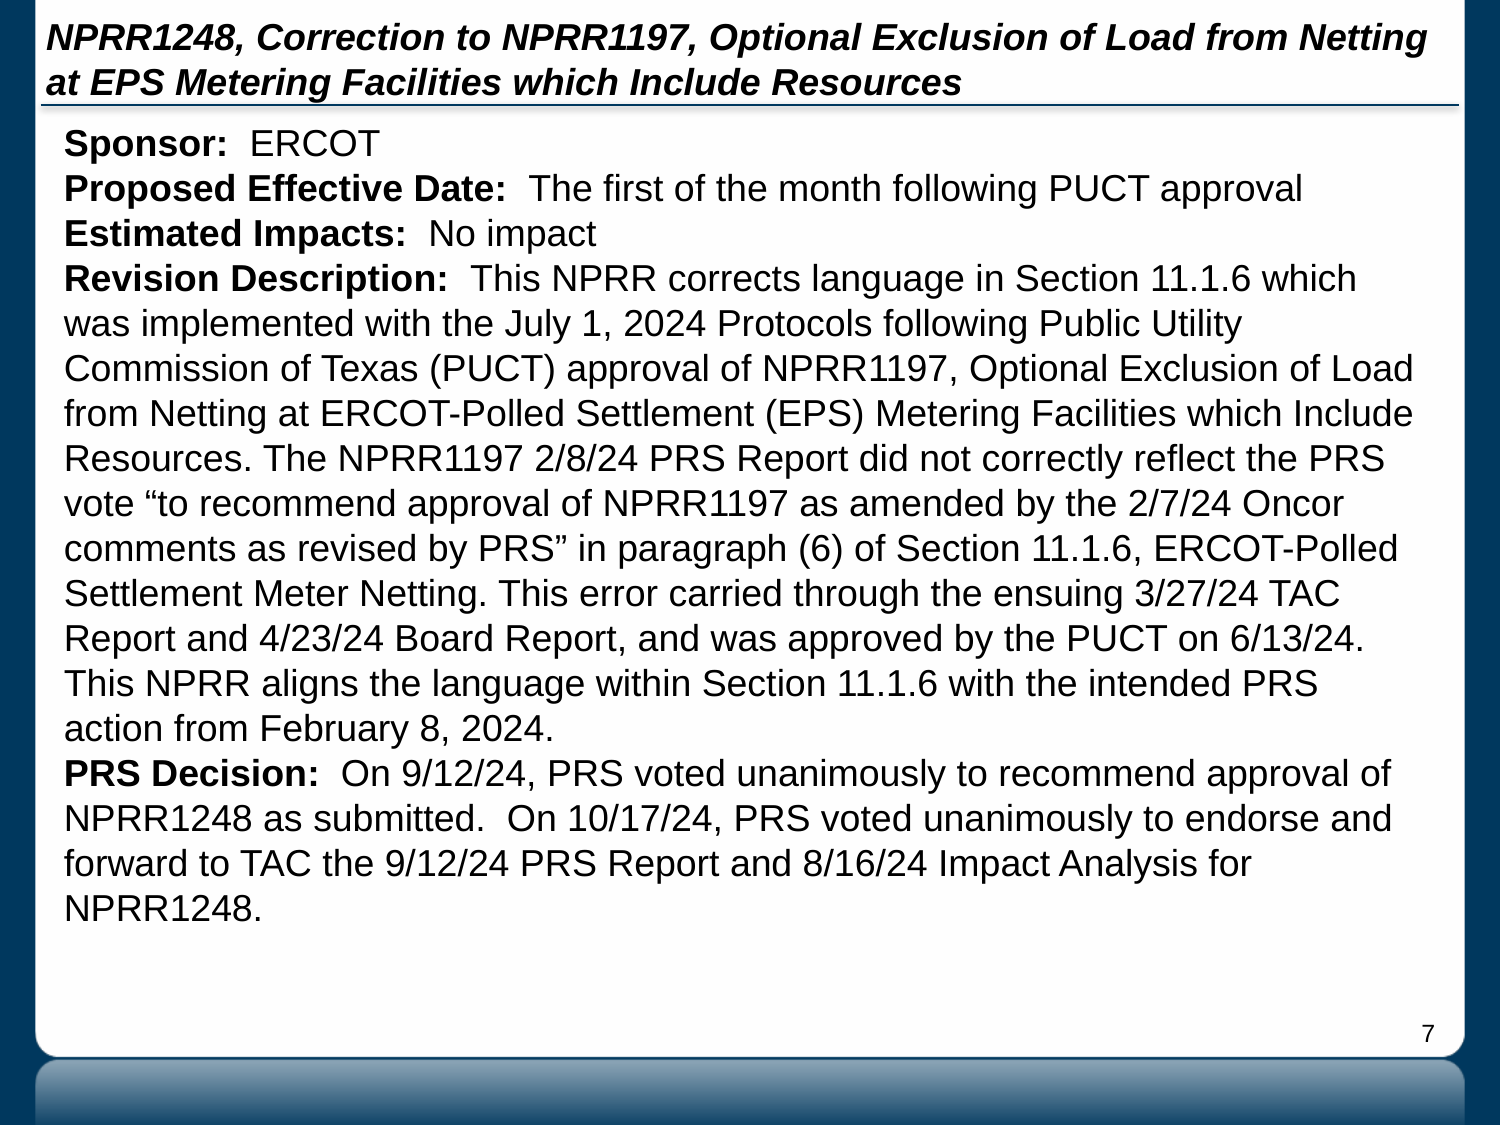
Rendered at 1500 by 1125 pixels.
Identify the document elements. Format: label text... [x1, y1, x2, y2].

title NPRR1248, Correction to NPRR1197, Optional Exclusion of Load from Netting at EPS Metering Facilities which Include Resources [31, 20, 1464, 97]
text_box Sponsor: ERCOT Proposed Effective Date: The first of the month following PUCT approval Estimated Impacts: No impact Revision Description: This NPRR corrects language in Section 11.1.6 which was implemented with the July 1, 2024 Protocols following Public Utility Commission of Texas (PUCT) approval of NPRR1197, Optional Exclusion of Load from Netting at ERCOT-Polled Settlement (EPS) Metering Facilities which Include Resources. The NPRR1197 2/8/24 PRS Report did not correctly reflect the PRS vote “to recommend approval of NPRR1197 as amended by the 2/7/24 Oncor comments as revised by PRS” in paragraph (6) of Section 11.1.6, ERCOT-Polled Settlement Meter Netting. This error carried through the ensuing 3/27/24 TAC Report and 4/23/24 Board Report, and was approved by the PUCT on 6/13/24. This NPRR aligns the language within Section 11.1.6 with the intended PRS action from February 8, 2024. PRS Decision: On 9/12/24, PRS voted unanimously to recommend approval of NPRR1248 as submitted. On 10/17/24, PRS voted unanimously to endorse and forward to TAC the 9/12/24 PRS Report and 8/16/24 Impact Analysis for NPRR1248. [11, 111, 1444, 936]
picture [35, 0, 1465, 1125]
